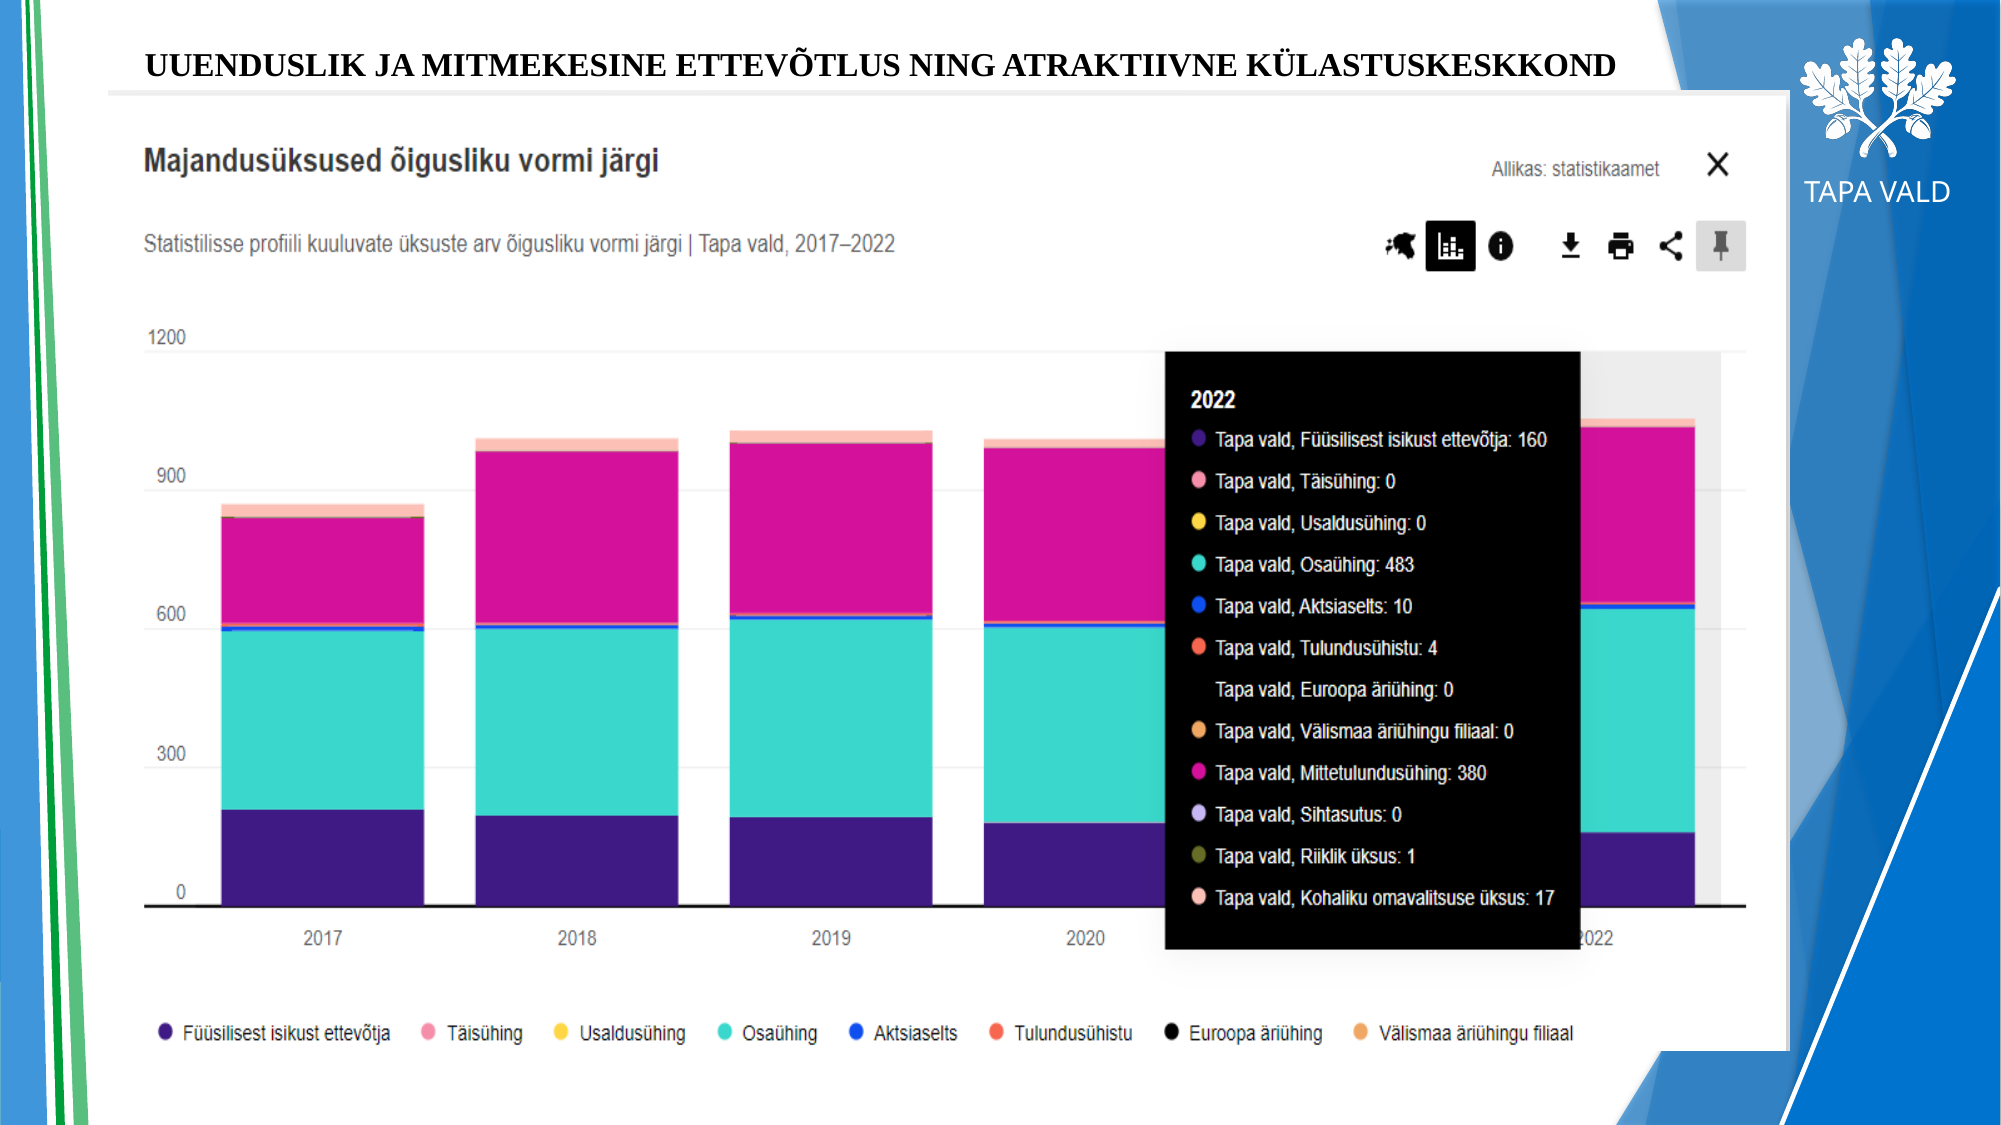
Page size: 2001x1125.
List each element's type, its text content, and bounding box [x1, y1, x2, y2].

picture [1800, 38, 1956, 158]
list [108, 90, 1791, 1052]
text_box UUENDUSLIK JA MITMEKESINE ETTEVÕTLUS NING ATRAKTIIVNE KÜLASTUSKESKKOND [129, 35, 1666, 89]
